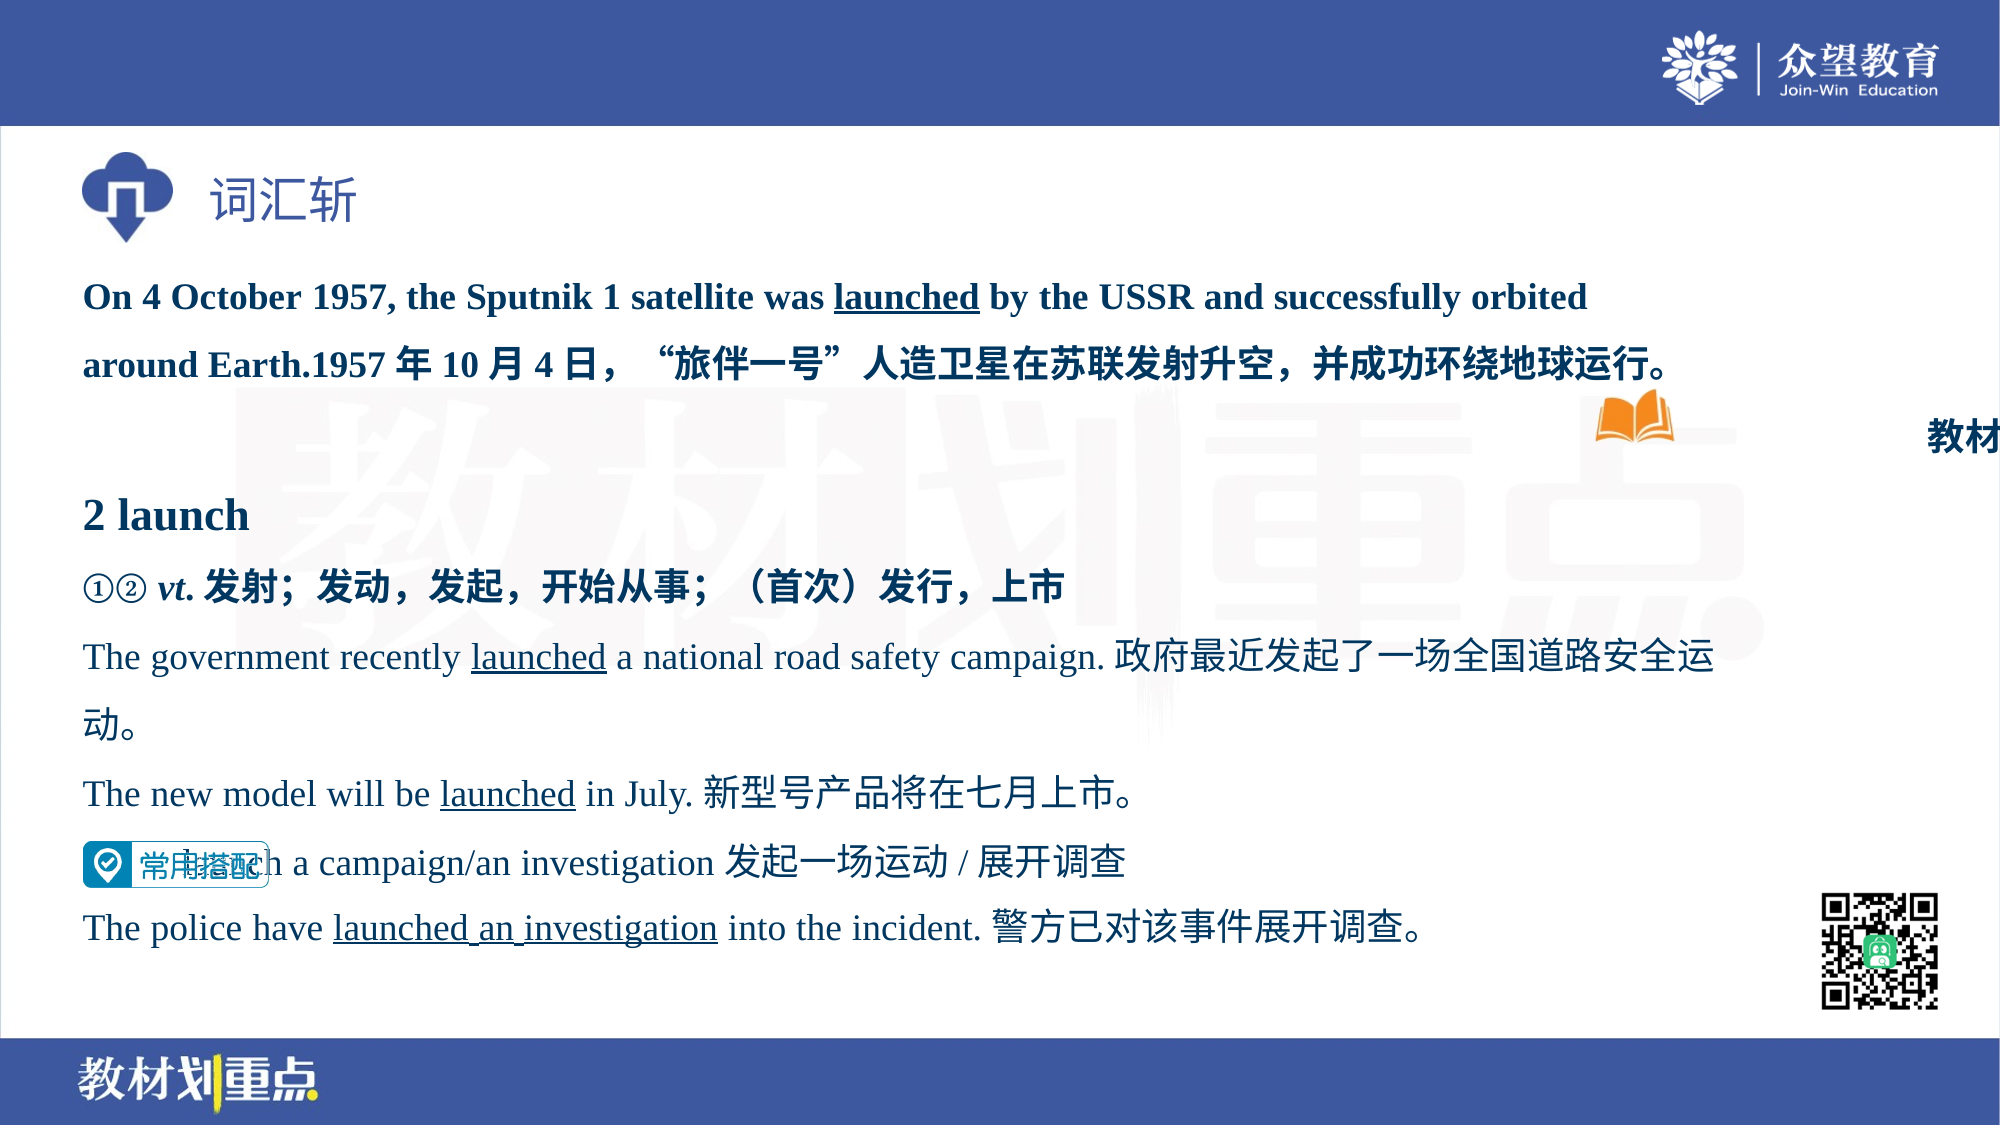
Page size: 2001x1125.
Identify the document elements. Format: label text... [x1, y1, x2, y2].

text_box 2 launch [82, 457, 1817, 598]
text_box On 4 October 1957, the Sputnik 1 satellite was launched by the USSR and successfully orbited around Earth.1957年10月4日，“旅伴一号”人造卫星在苏联发射升空，并成功环绕地球运行。 教材P40 [82, 248, 1817, 451]
picture [0, 0, 2000, 1125]
